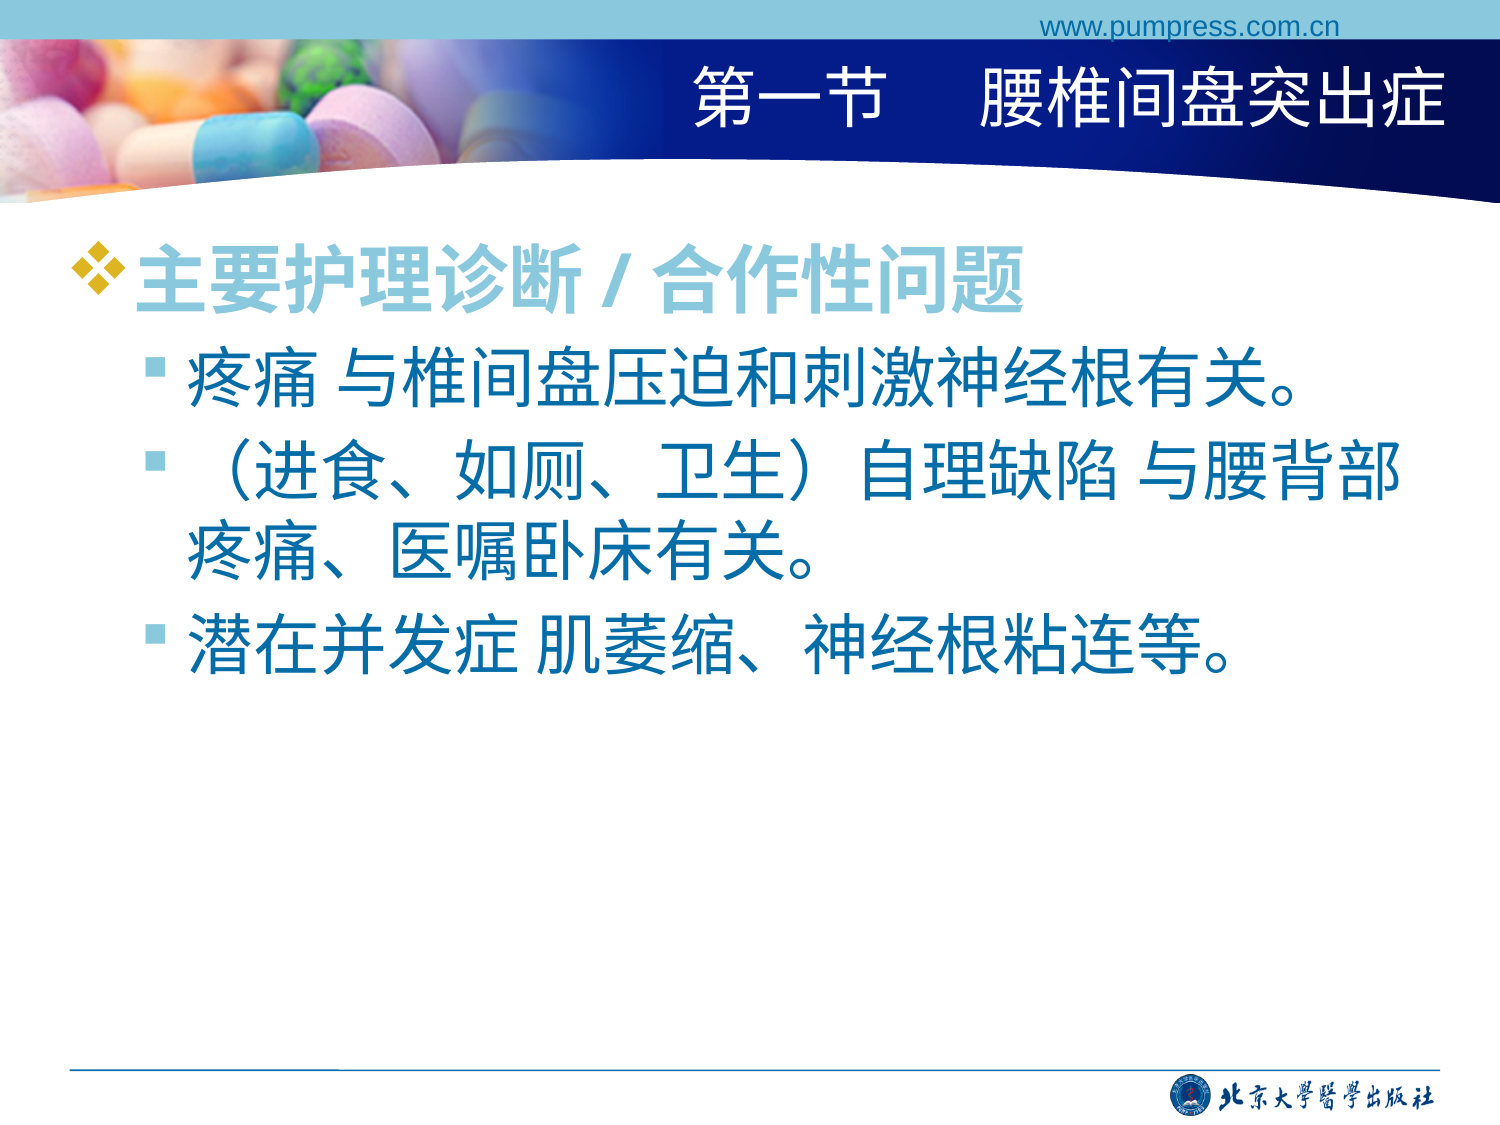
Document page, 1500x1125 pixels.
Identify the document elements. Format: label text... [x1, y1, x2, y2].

picture [1170, 1074, 1436, 1118]
picture [0, 40, 1500, 203]
title 第一节 腰椎间盘突出症 [137, 49, 1463, 143]
slide_number www.pumpress.com.cn [1025, 0, 1463, 38]
list 主要护理诊断/合作性问题 疼痛 与椎间盘压迫和刺激神经根有关。 （进食、如厕、卫生）自理缺陷 与腰背部疼痛、医嘱卧床有关。 潜在并发症 肌萎缩、神经根粘连等。 [49, 224, 1463, 1026]
